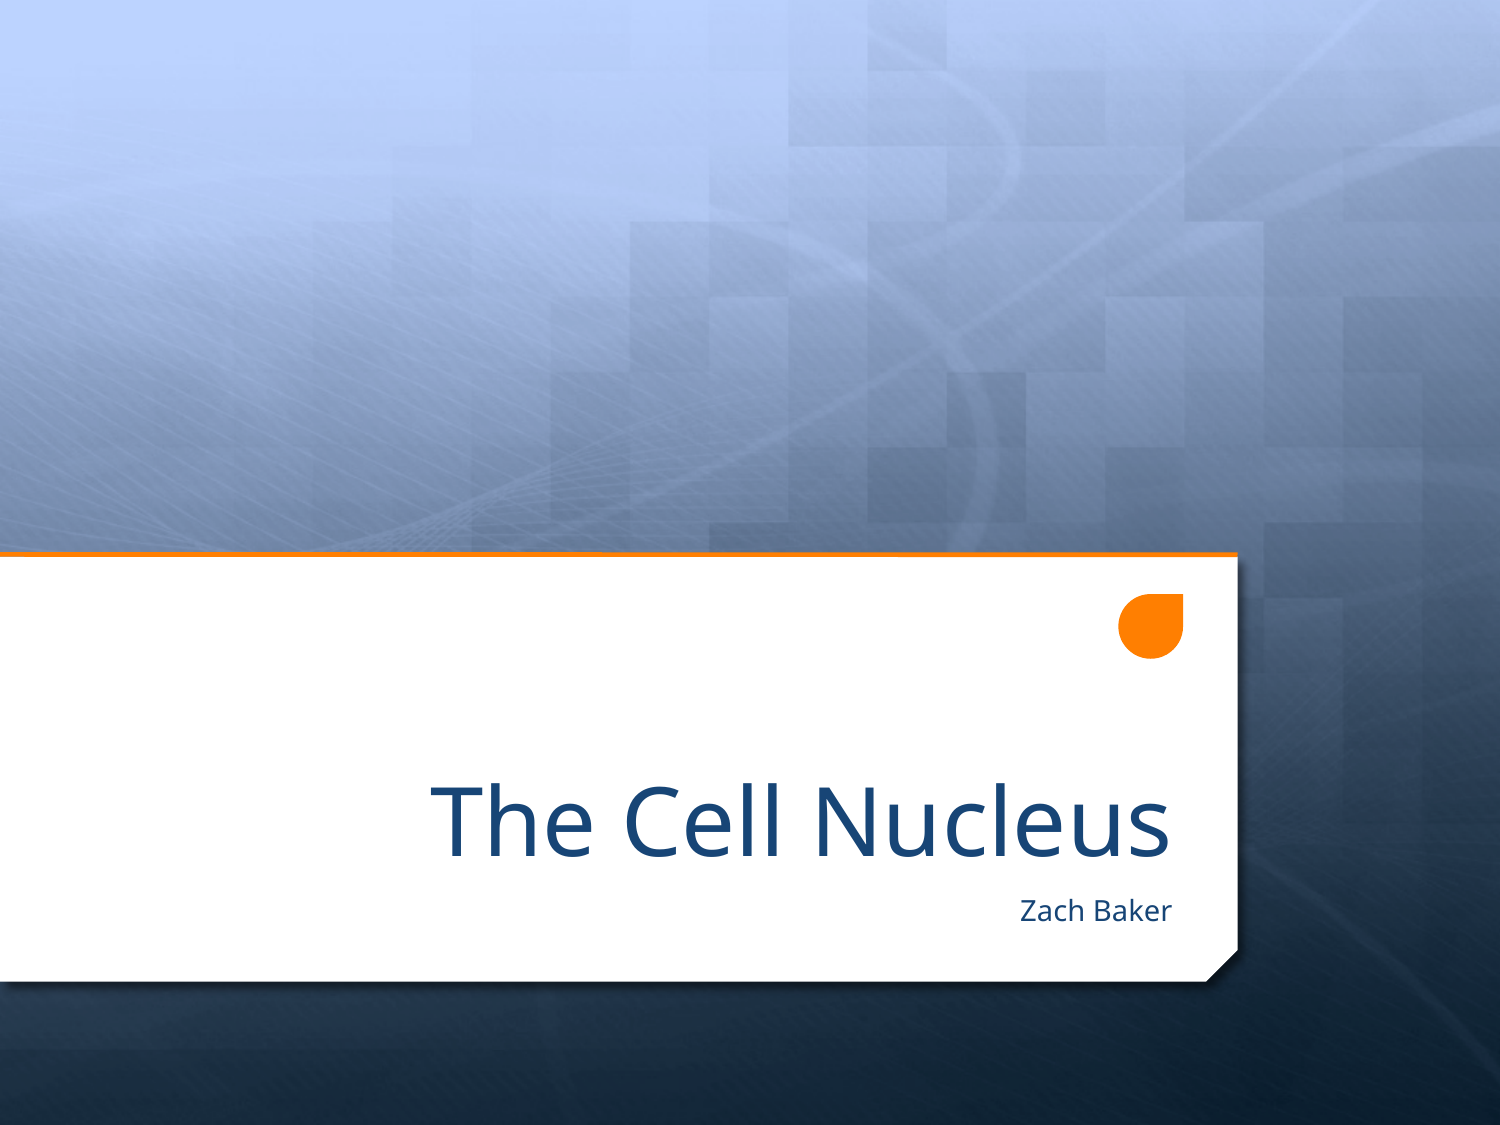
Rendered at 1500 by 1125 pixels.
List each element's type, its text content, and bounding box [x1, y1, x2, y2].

subtitle Zach Baker [225, 885, 1188, 980]
title The Cell Nucleus [225, 641, 1188, 883]
